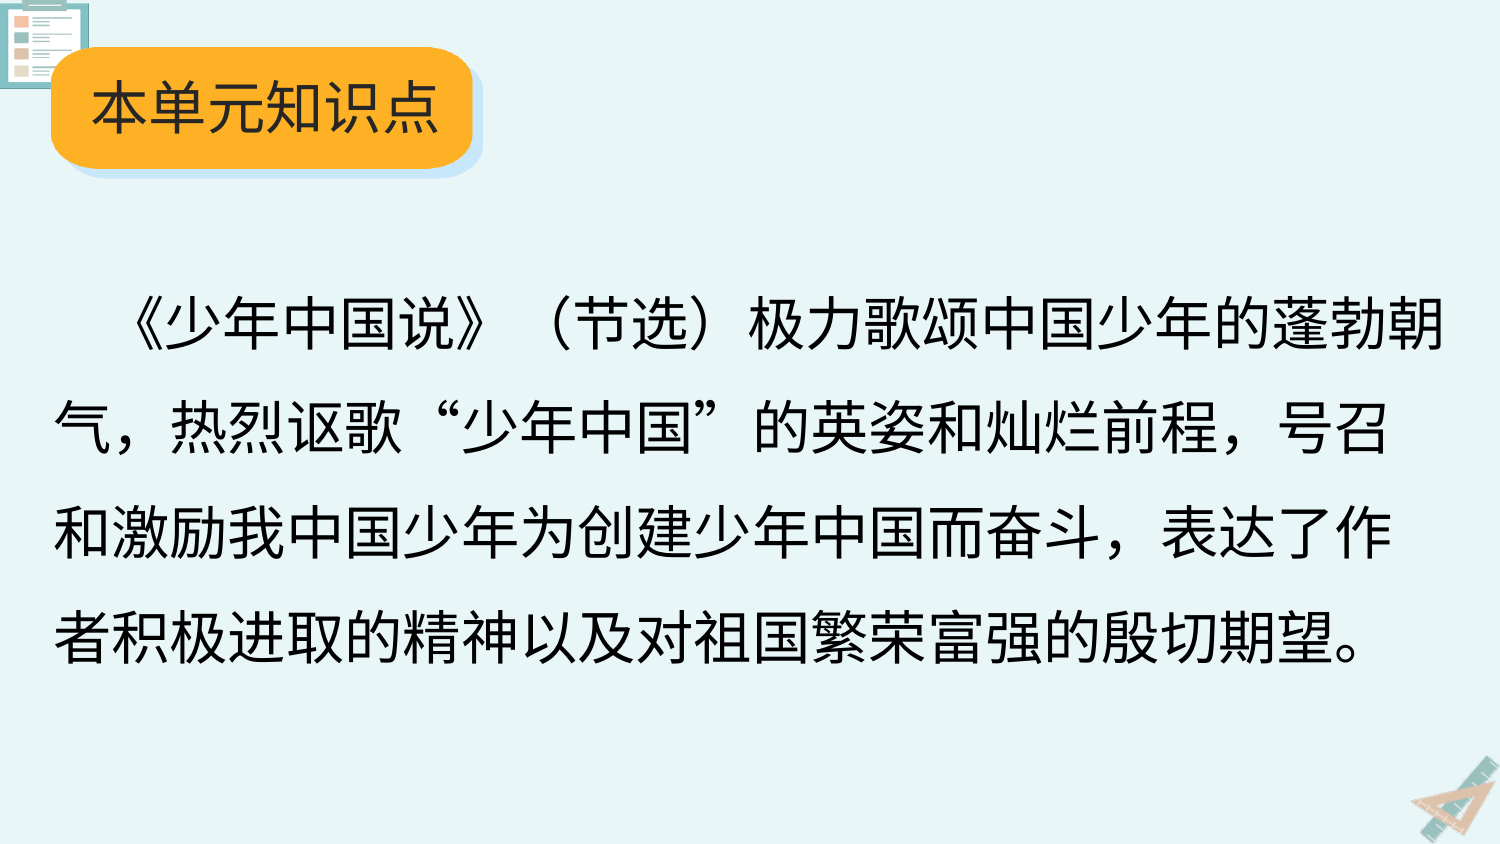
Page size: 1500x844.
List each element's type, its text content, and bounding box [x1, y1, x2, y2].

picture [1411, 755, 1500, 844]
text_box 《少年中国说》（节选）极力歌颂中国少年的蓬勃朝气，热烈讴歌“少年中国”的英姿和灿烂前程，号召和激励我中国少年为创建少年中国而奋斗，表达了作者积极进取的精神以及对祖国繁荣富强的殷切期望。 [42, 246, 1458, 677]
picture [0, 0, 483, 179]
